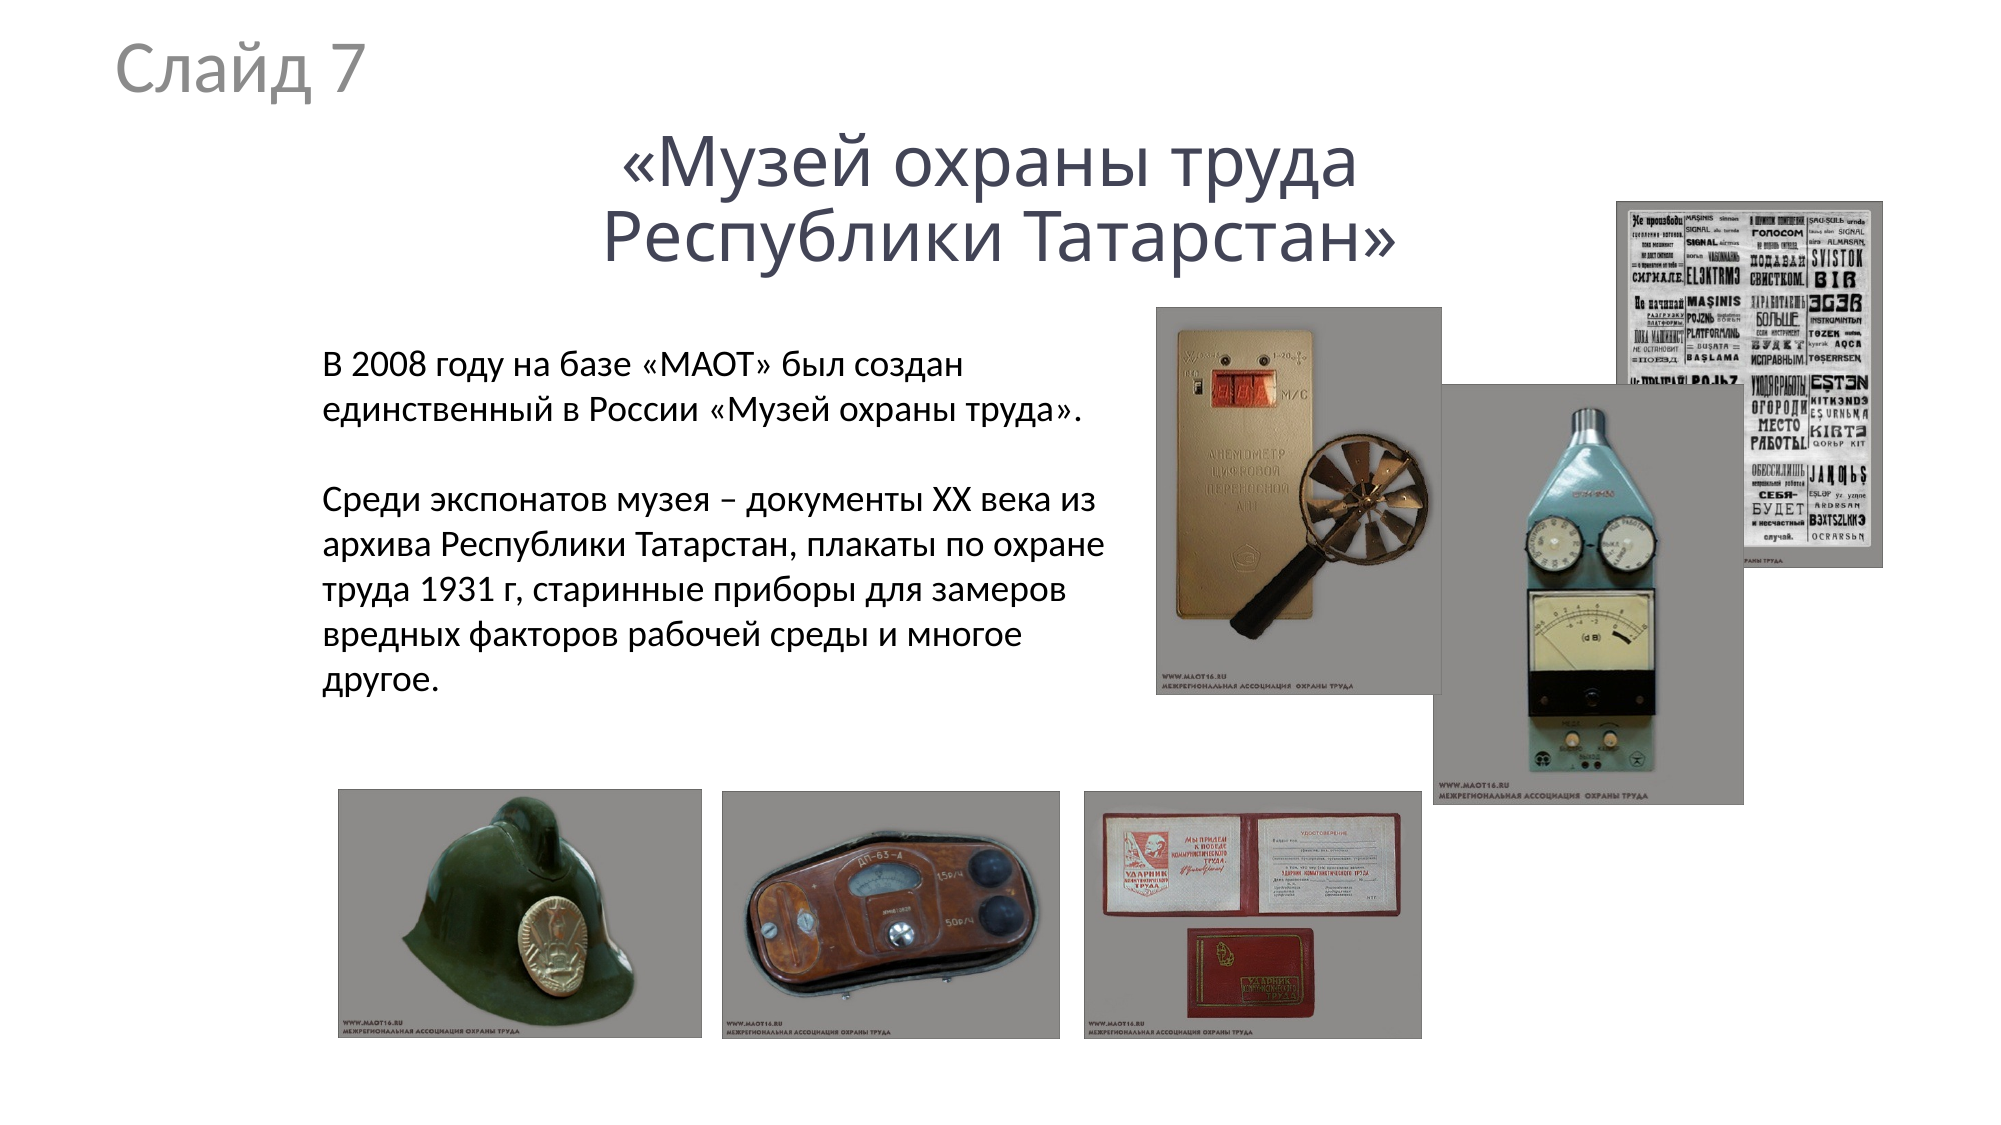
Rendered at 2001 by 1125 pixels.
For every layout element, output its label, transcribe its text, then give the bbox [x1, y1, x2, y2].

slide_number Слайд 7 [60, 32, 383, 92]
picture [1156, 201, 1883, 805]
picture [338, 789, 702, 1038]
title «Музей охраны труда Республики Татарстан» [279, 113, 1721, 289]
picture [722, 791, 1060, 1040]
picture [1084, 791, 1422, 1040]
text_box В 2008 году на базе «МАОТ» был создан единственный в России «Музей охраны труда». Среди экспонатов музея – документы XX века из архива Республики Татарстан, плакаты по охране труда 1931 г, старинные приборы для замеров вредных факторов рабочей среды и многое другое. [314, 331, 1130, 707]
